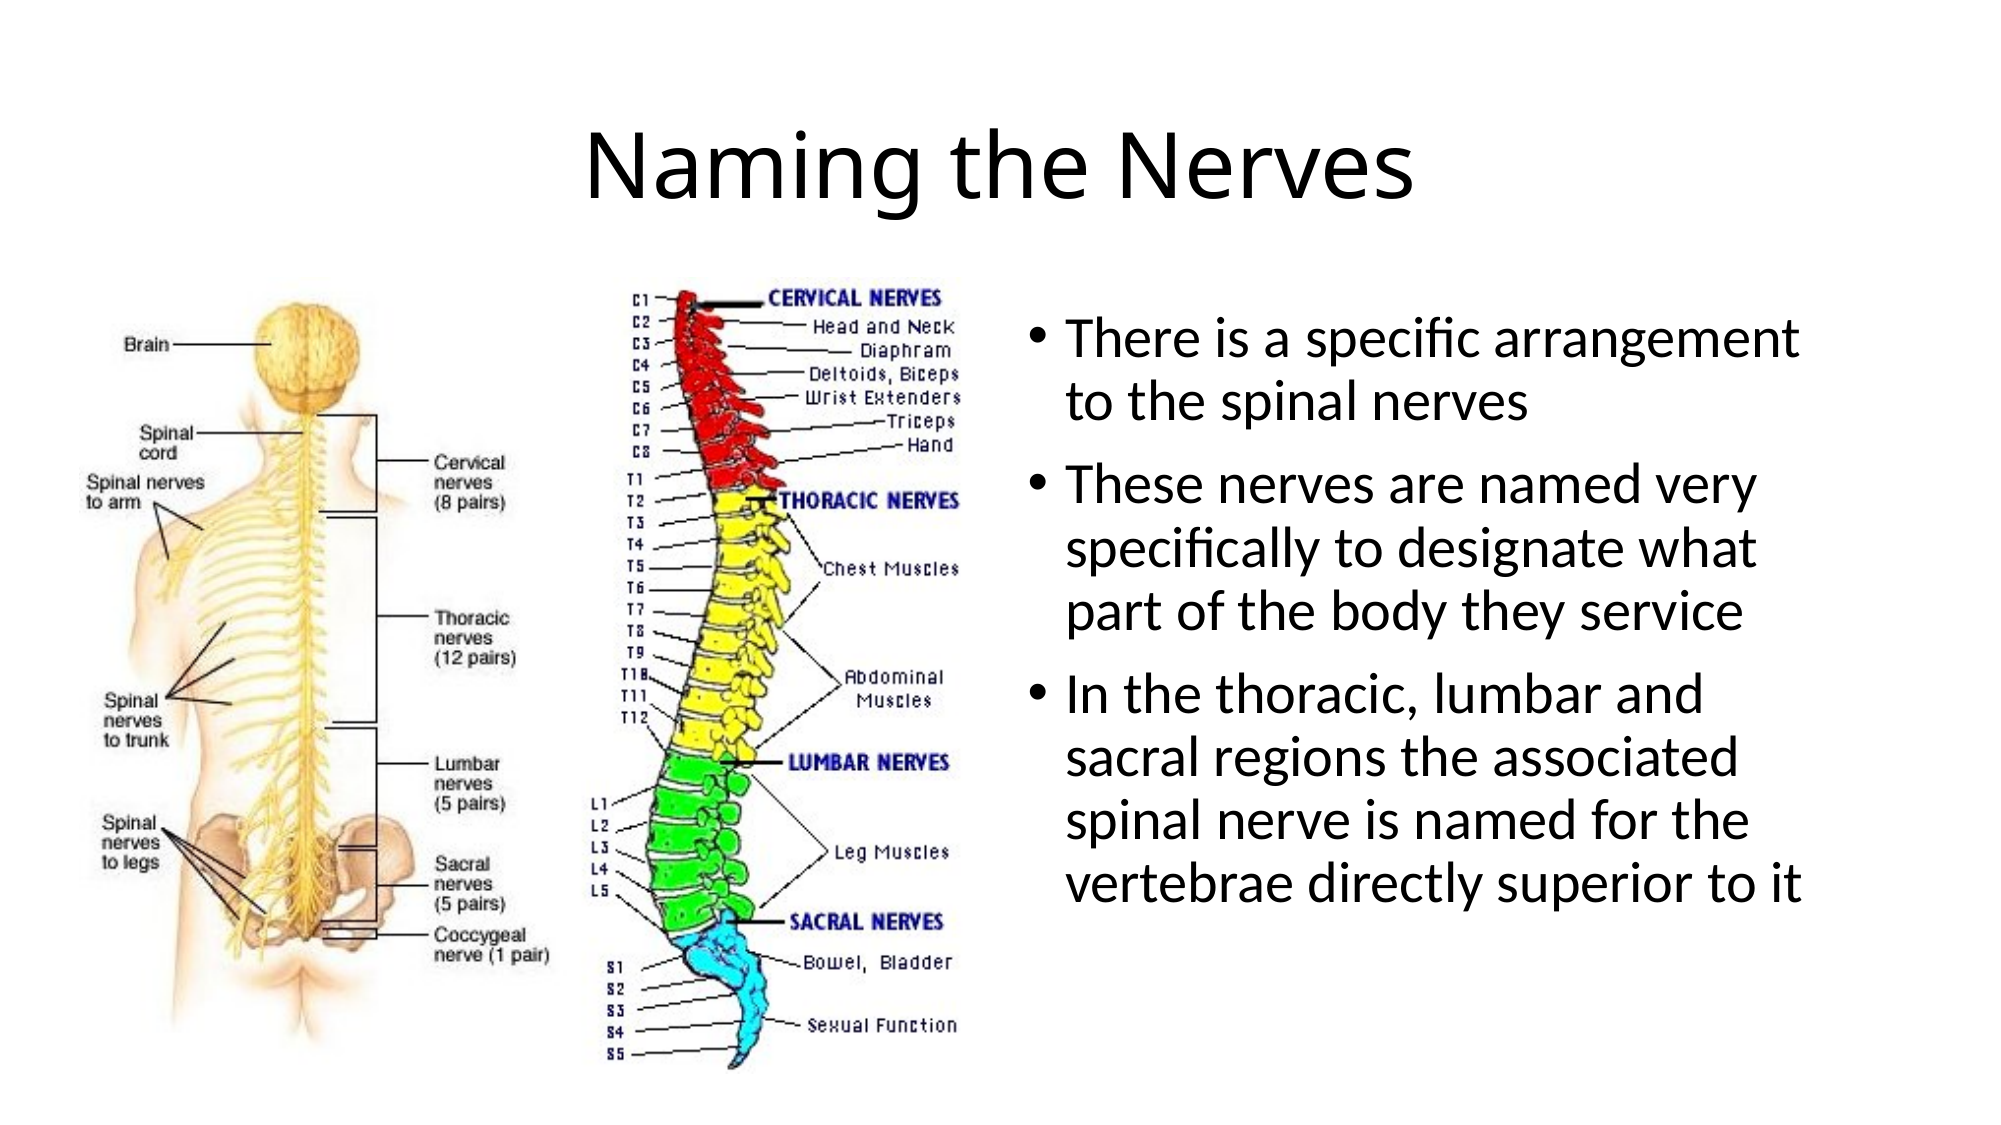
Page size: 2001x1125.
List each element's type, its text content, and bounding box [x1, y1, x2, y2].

list There is a specific arrangement to the spinal nerves These nerves are named very specifically to designate what part of the body they service In the thoracic, lumbar and sacral regions the associated spinal nerve is named for the vertebrae directly superior to it [1012, 299, 1863, 1014]
picture [79, 277, 986, 1074]
title Naming the Nerves [137, 59, 1863, 278]
